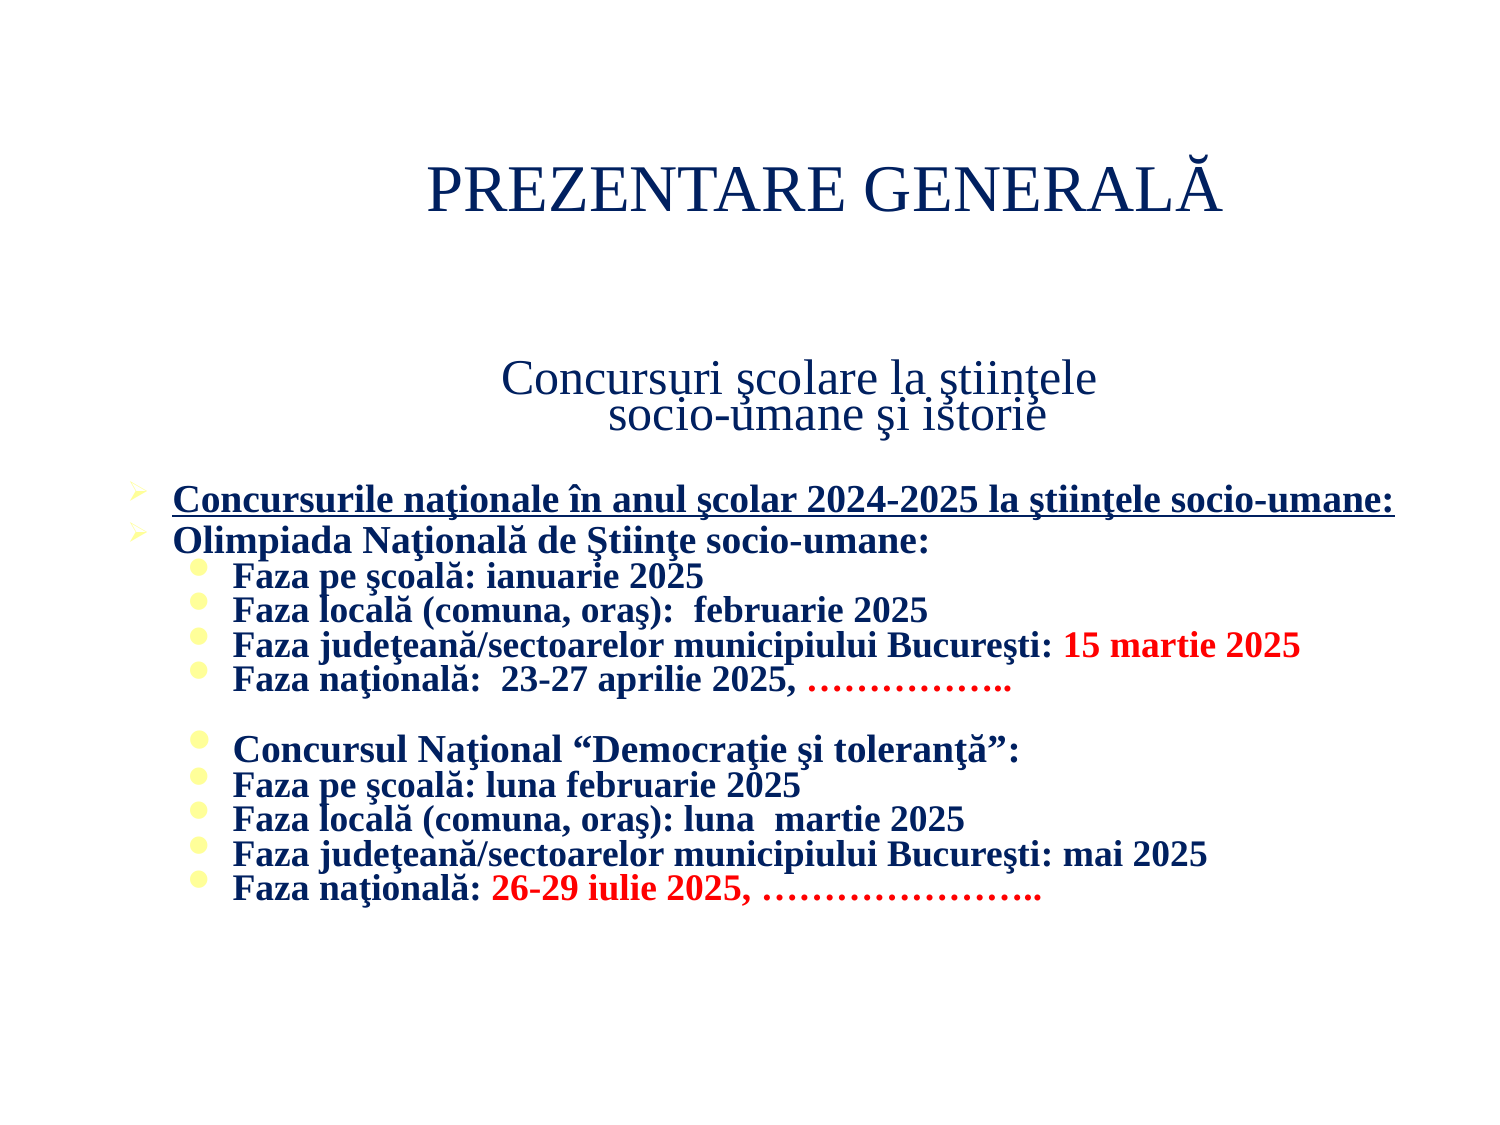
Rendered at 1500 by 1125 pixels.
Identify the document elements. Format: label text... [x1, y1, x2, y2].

list Concursuri şcolare la ştiinţele socio-umane şi istorie Concursurile naţionale în anul şcolar 2024-2025 la ştiinţele socio-umane: Olimpiada Naţională de Ştiinţe socio-umane: Faza pe şcoală: ianuarie 2025 Faza locală (comuna, oraş): februarie 2025 Faza judeţeană/sectoarelor municipiului Bucureşti: 15 martie 2025 Faza naţională: 23-27 aprilie 2025, …………….. Concursul Naţional “Democraţie şi toleranţă”: Faza pe şcoală: luna februarie 2025 Faza locală (comuna, oraş): luna martie 2025 Faza judeţeană/sectoarelor municipiului Bucureşti: mai 2025 Faza naţională: 26-29 iulie 2025, ………………….. [112, 287, 1500, 1101]
title Prezentare generală [150, 62, 1500, 287]
